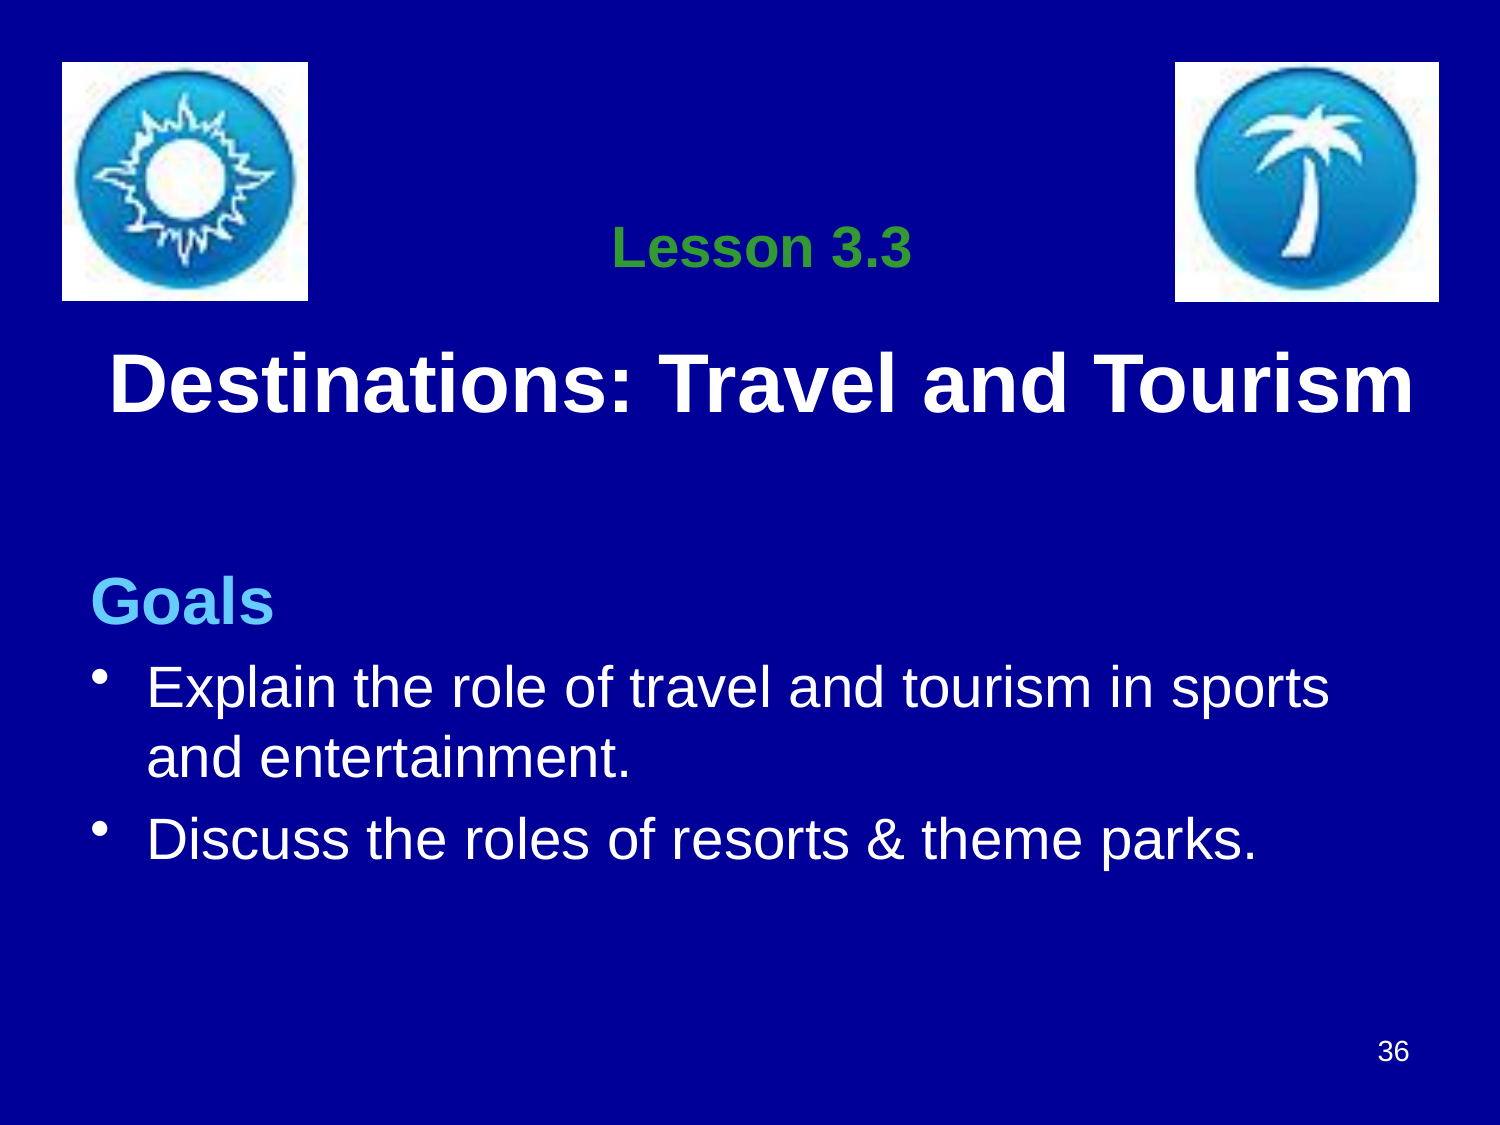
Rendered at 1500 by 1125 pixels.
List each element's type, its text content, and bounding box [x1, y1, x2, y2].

title Lesson 3.3 Destinations: Travel and Tourism [87, 274, 1438, 463]
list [62, 62, 308, 301]
slide_number 36 [1074, 1024, 1425, 1103]
list Goals Explain the role of travel and tourism in sports and entertainment. Discuss the roles of resorts & theme parks. [74, 549, 1413, 1056]
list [1174, 62, 1440, 302]
